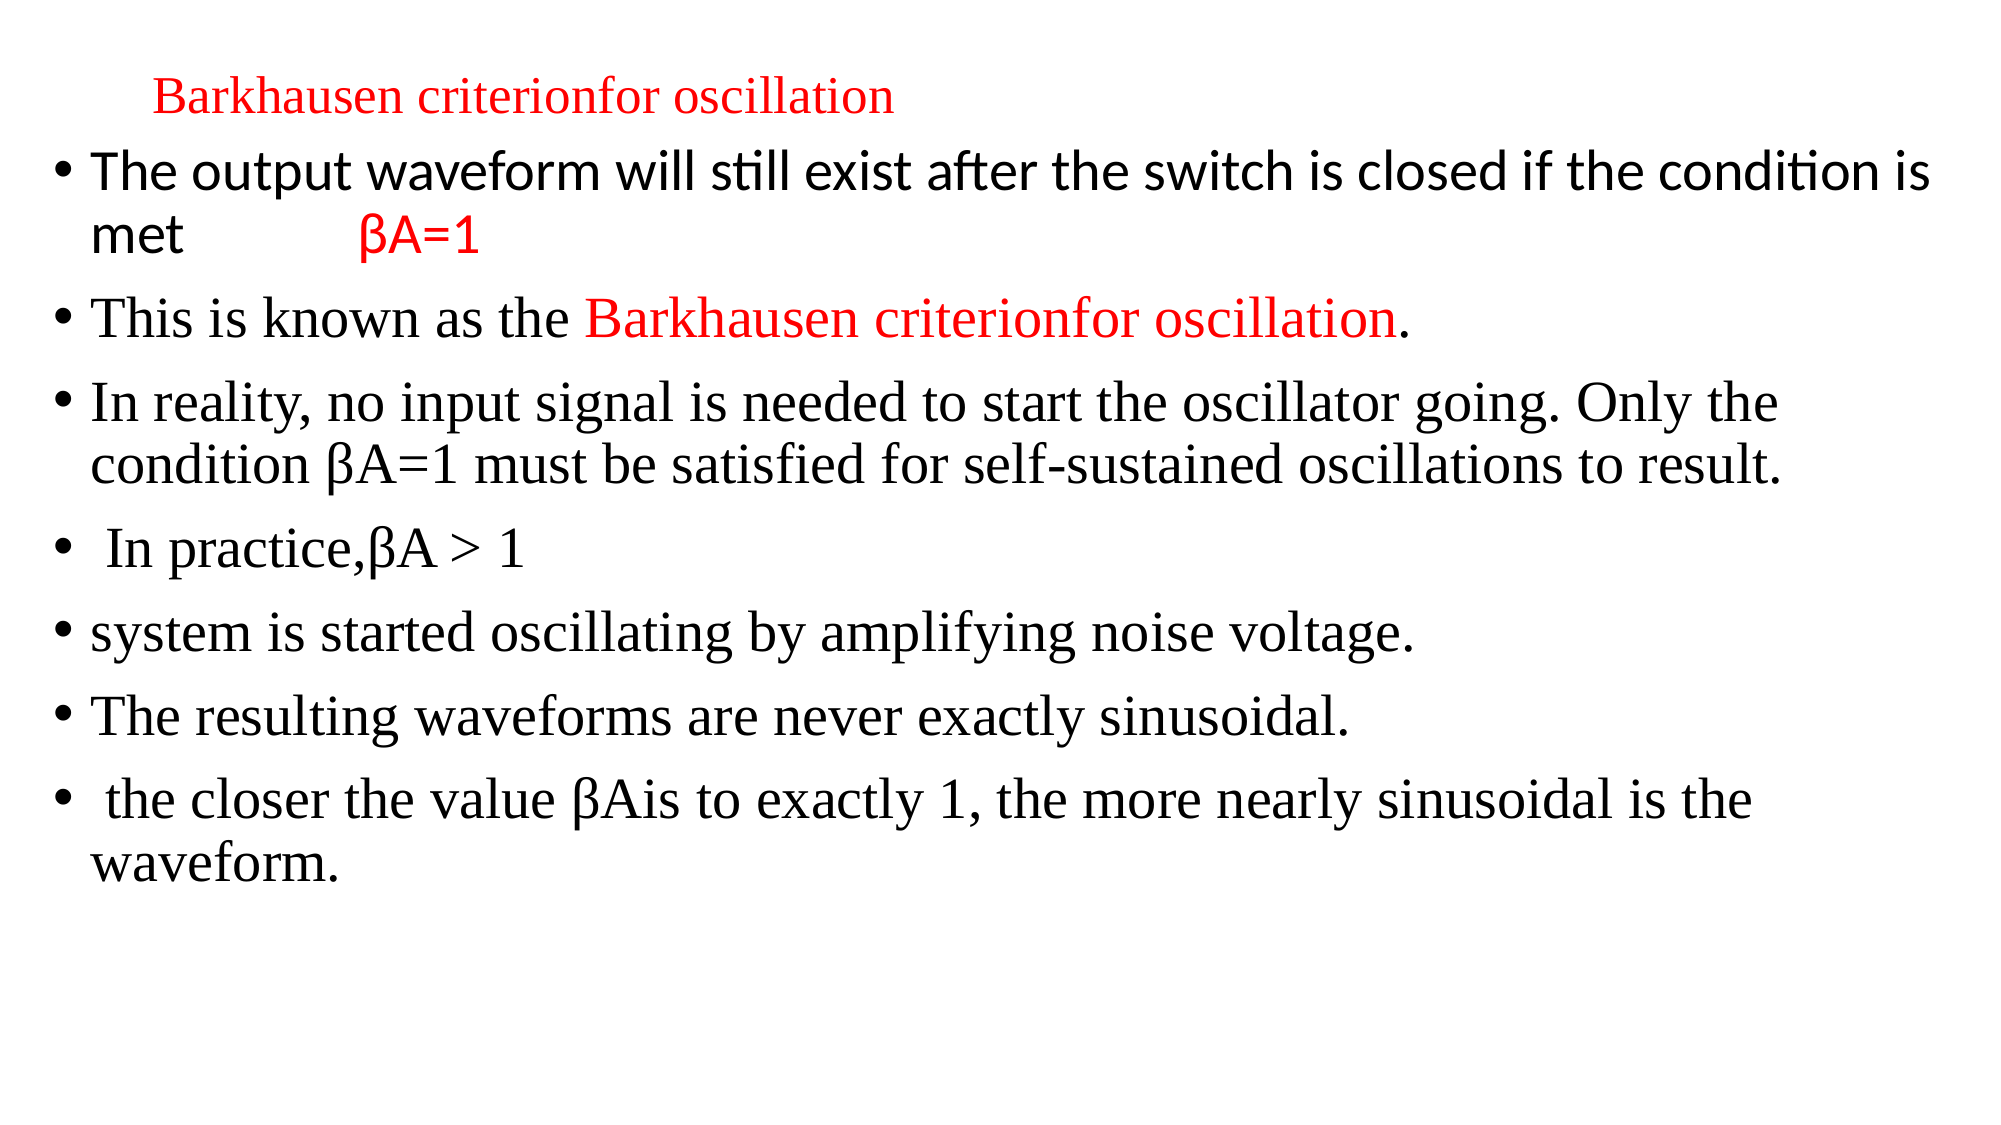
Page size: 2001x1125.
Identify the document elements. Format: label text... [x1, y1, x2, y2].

title Barkhausen criterionfor oscillation [137, 59, 1863, 133]
list The output waveform will still exist after the switch is closed if the condition is met βA=1 This is known as the Barkhausen criterionfor oscillation. In reality, no input signal is needed to start the oscillator going. Only the condition βA=1 must be satisfied for self-sustained oscillations to result. In practice,βA > 1 system is started oscillating by amplifying noise voltage. The resulting waveforms are never exactly sinusoidal. the closer the value βAis to exactly 1, the more nearly sinusoidal is the waveform. [38, 133, 2000, 996]
